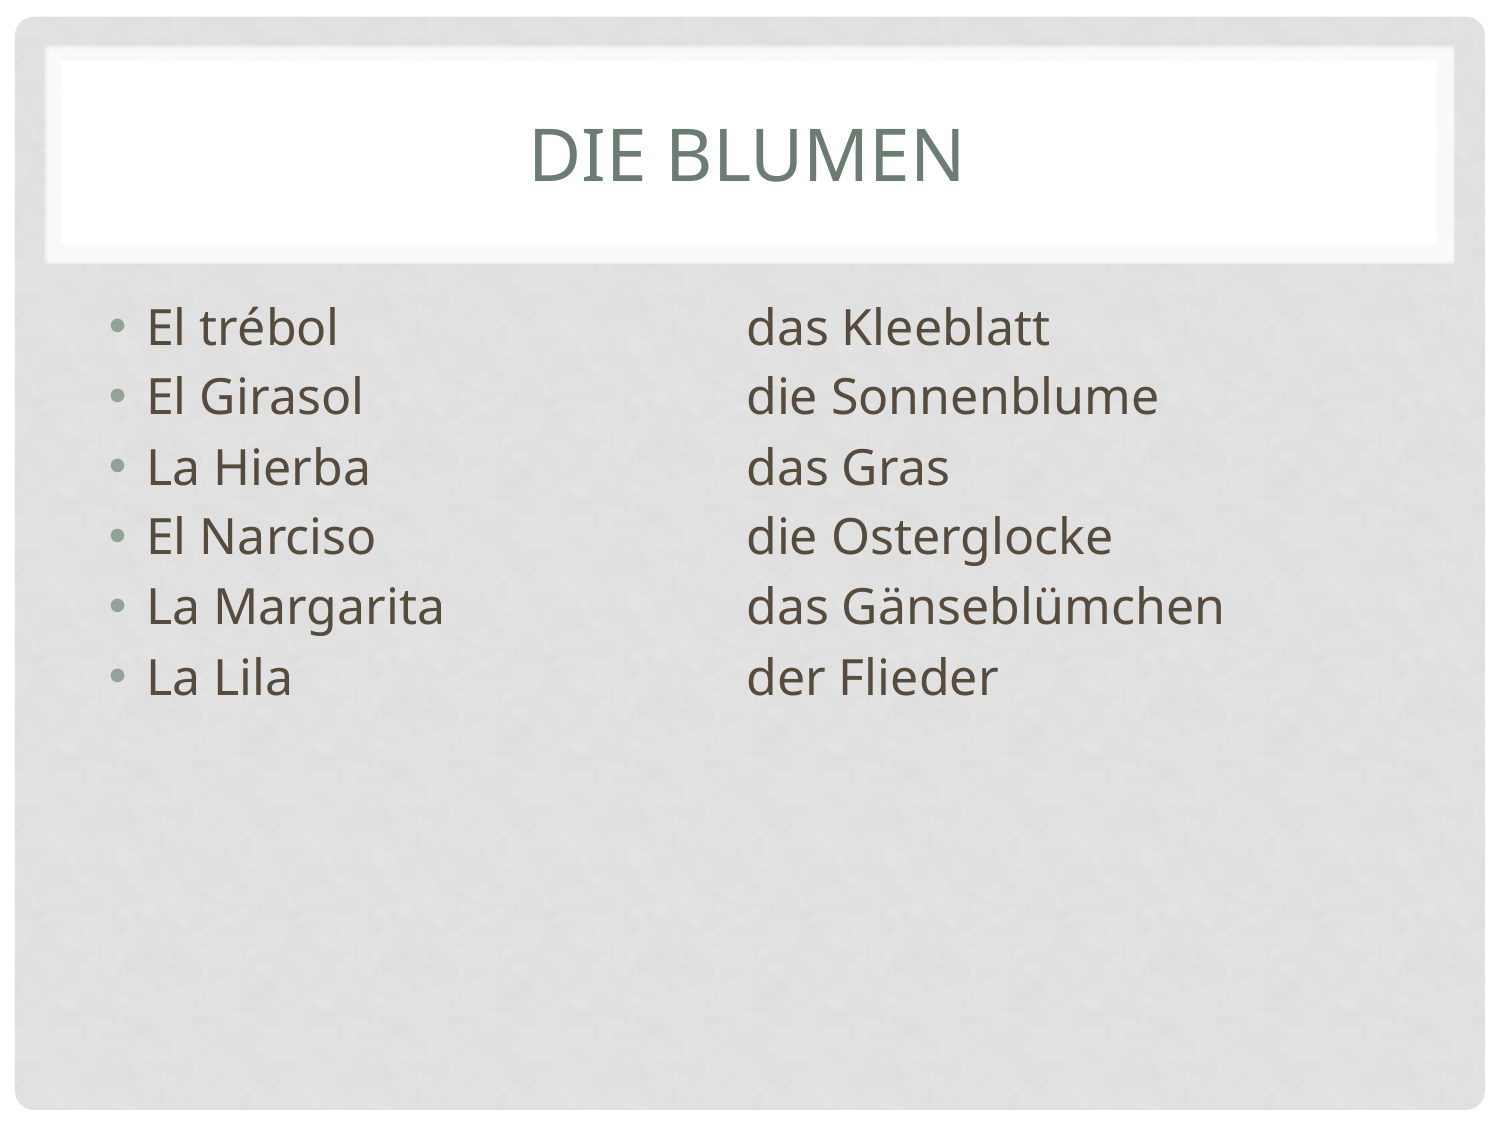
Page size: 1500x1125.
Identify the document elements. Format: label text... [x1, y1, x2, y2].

title Die Blumen [69, 66, 1425, 238]
list El trébol das Kleeblatt El Girasol die Sonnenblume La Hierba das Gras El Narciso die Osterglocke La Margarita das Gänseblümchen La Lila der Flieder [75, 287, 1425, 1005]
